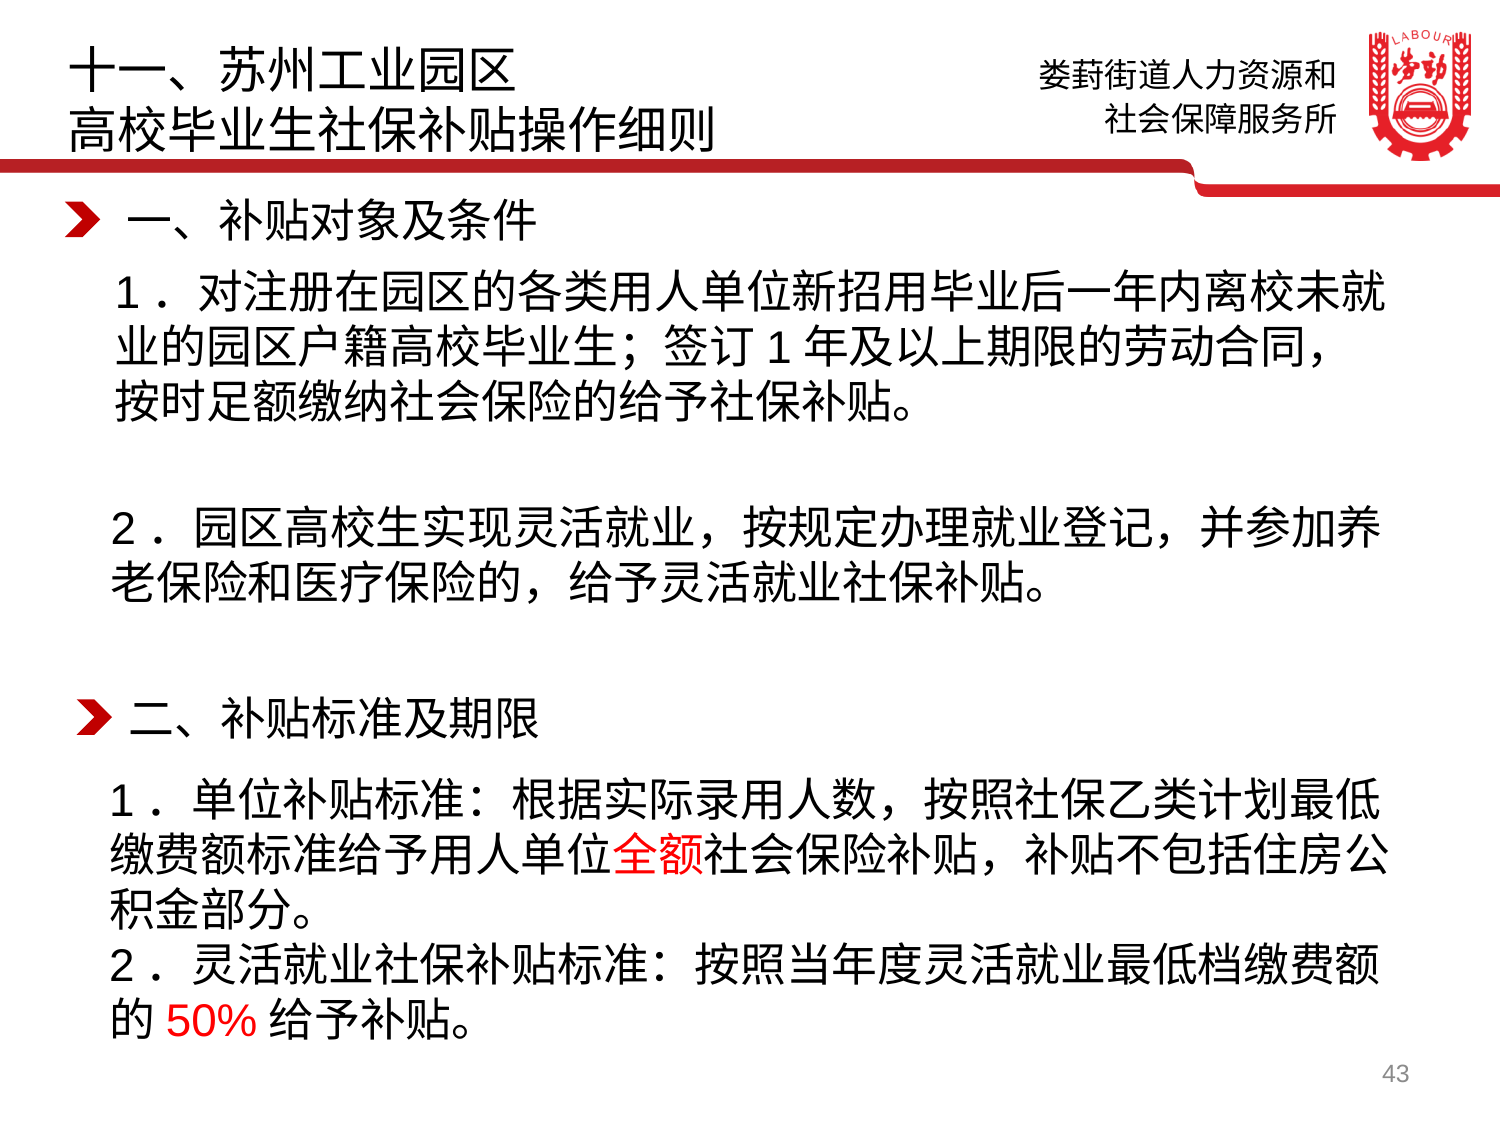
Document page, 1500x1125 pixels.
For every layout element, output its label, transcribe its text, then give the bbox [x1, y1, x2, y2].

text_box 1．单位补贴标准：根据实际录用人数，按照社保乙类计划最低缴费额标准给予用人单位全额社会保险补贴，补贴不包括住房公积金部分。 2．灵活就业社保补贴标准：按照当年度灵活就业最低档缴费额的50%给予补贴。 [94, 763, 1406, 1053]
text_box [74, 697, 113, 737]
text_box 2．园区高校生实现灵活就业，按规定办理就业登记，并参加养老保险和医疗保险的，给予灵活就业社保补贴。 [95, 491, 1408, 617]
text_box [62, 199, 103, 240]
slide_number 43 [1074, 1042, 1425, 1103]
text_box 一、补贴对象及条件 [112, 184, 768, 255]
text_box 二、补贴标准及期限 [113, 681, 770, 752]
text_box 1．对注册在园区的各类用人单位新招用毕业后一年内离校未就业的园区户籍高校毕业生；签订1年及以上期限的劳动合同，按时足额缴纳社会保险的给予社保补贴。 [100, 255, 1412, 435]
picture [0, 30, 1500, 197]
text_box 十一、苏州工业园区 高校毕业生社保补贴操作细则 [53, 30, 998, 166]
